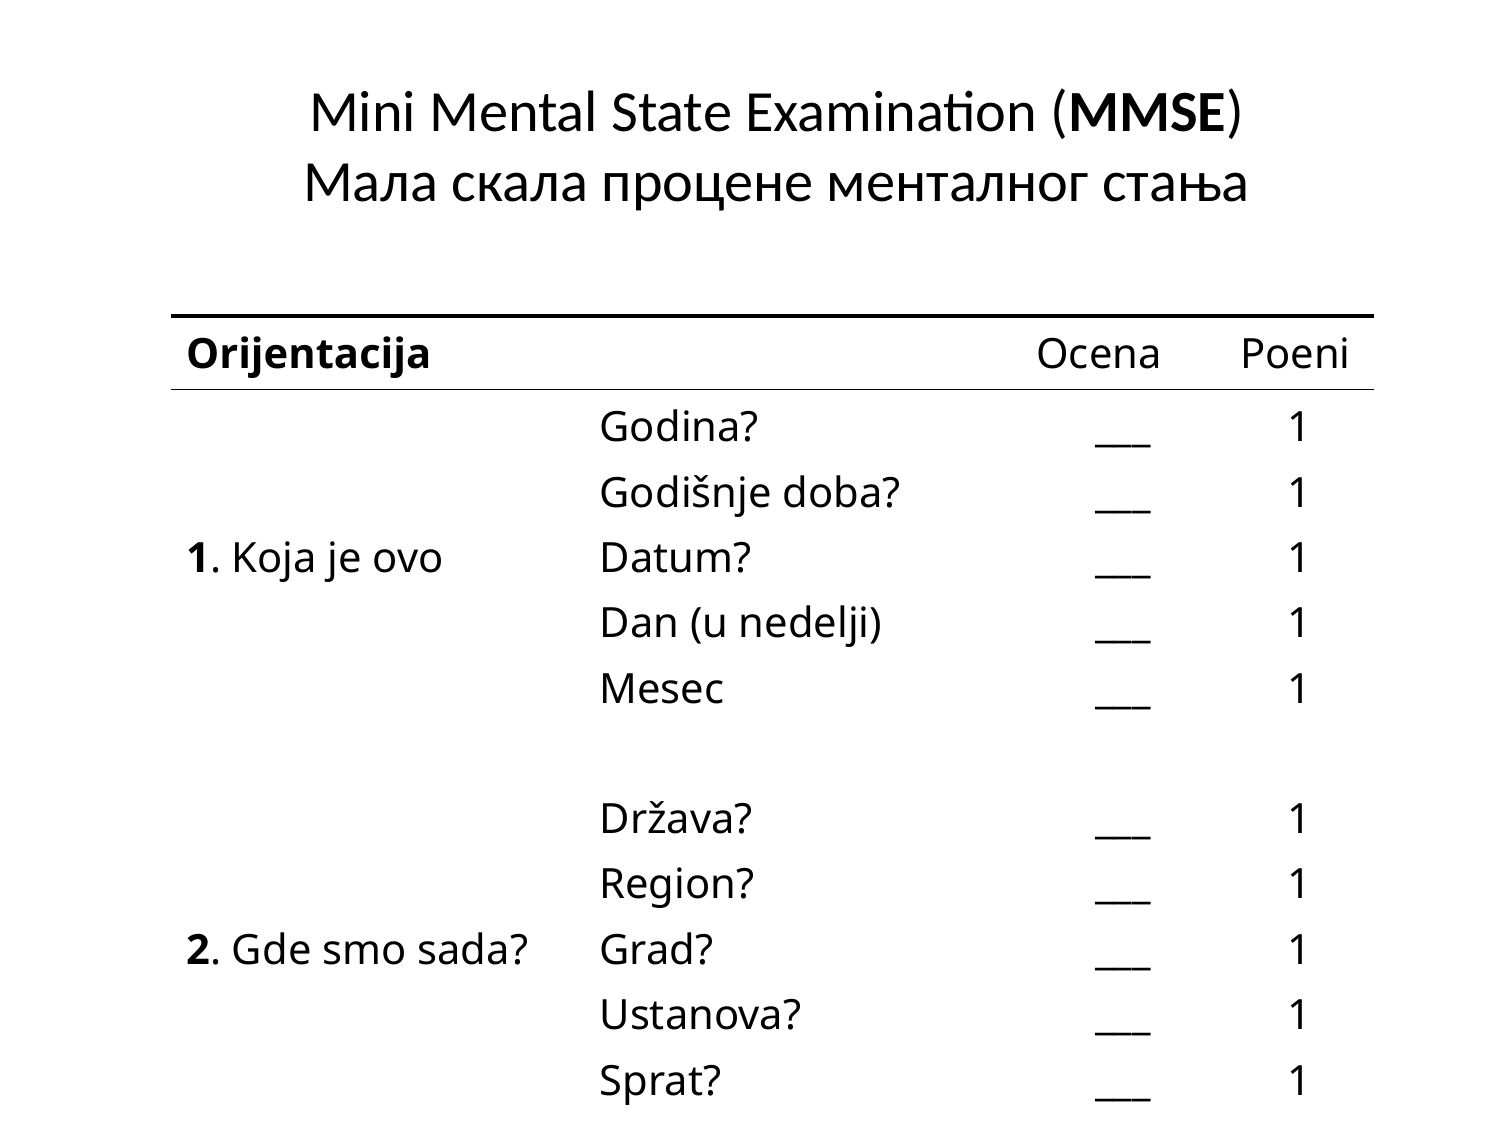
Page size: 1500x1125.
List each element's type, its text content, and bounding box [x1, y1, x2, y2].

table_cell ___ ___ ___ ___ ___ ___ ___ ___ ___ ___ [1022, 390, 1225, 1115]
table_header Ocena [1022, 318, 1225, 389]
table_header Poeni [1225, 318, 1374, 389]
table_cell 1. Koja je ovo 2. Gde smo sada? [171, 390, 585, 1115]
title Mini Mental State Examination (MMSE) Мала скала процене менталног стања [128, 49, 1425, 237]
table_cell Godina? Godišnje doba? Datum? Dan (u nedelji) Mesec Država? Region? Grad? Ustanova? Sprat? [585, 390, 1022, 1115]
table_header [585, 318, 1022, 389]
text_box [112, 0, 1500, 161]
table_cell 1 1 1 1 1 1 1 1 1 1 [1225, 390, 1374, 1115]
table_header Orijentacija [171, 318, 585, 389]
